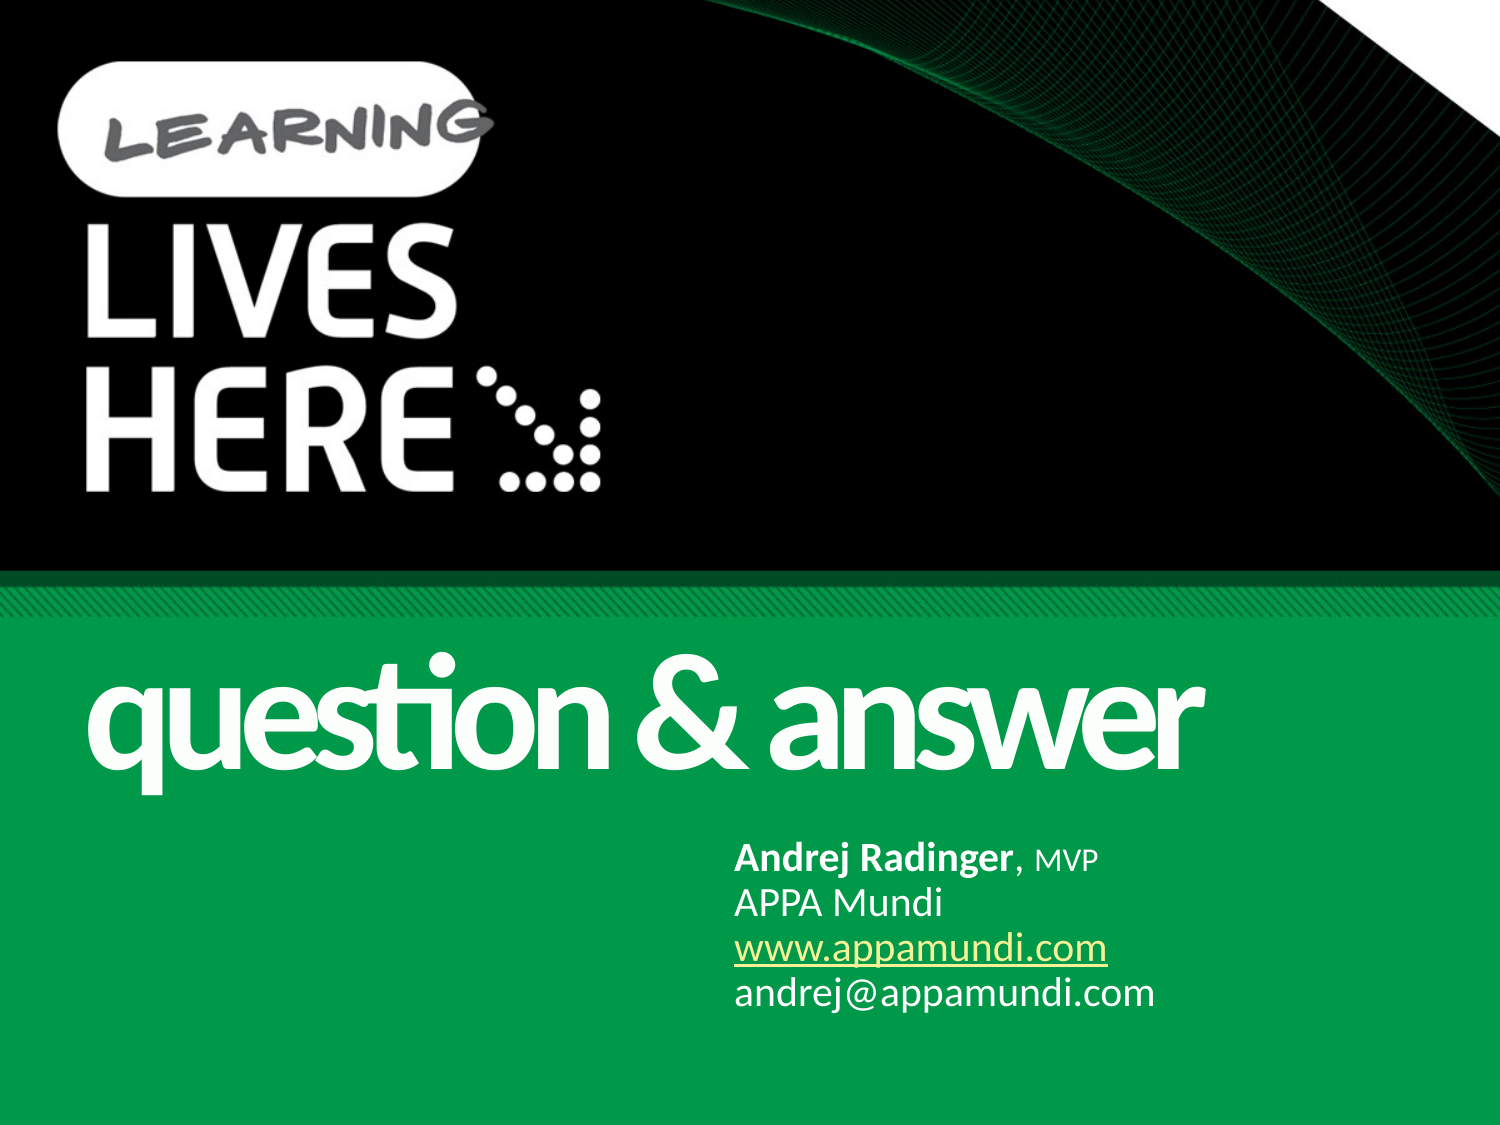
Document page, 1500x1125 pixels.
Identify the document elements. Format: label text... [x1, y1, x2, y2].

list question & answer [83, 625, 1344, 800]
subtitle Andrej Radinger, MVP APPA Mundi www.appamundi.com andrej@appamundi.com [734, 835, 1360, 1125]
picture [0, 0, 1500, 1125]
